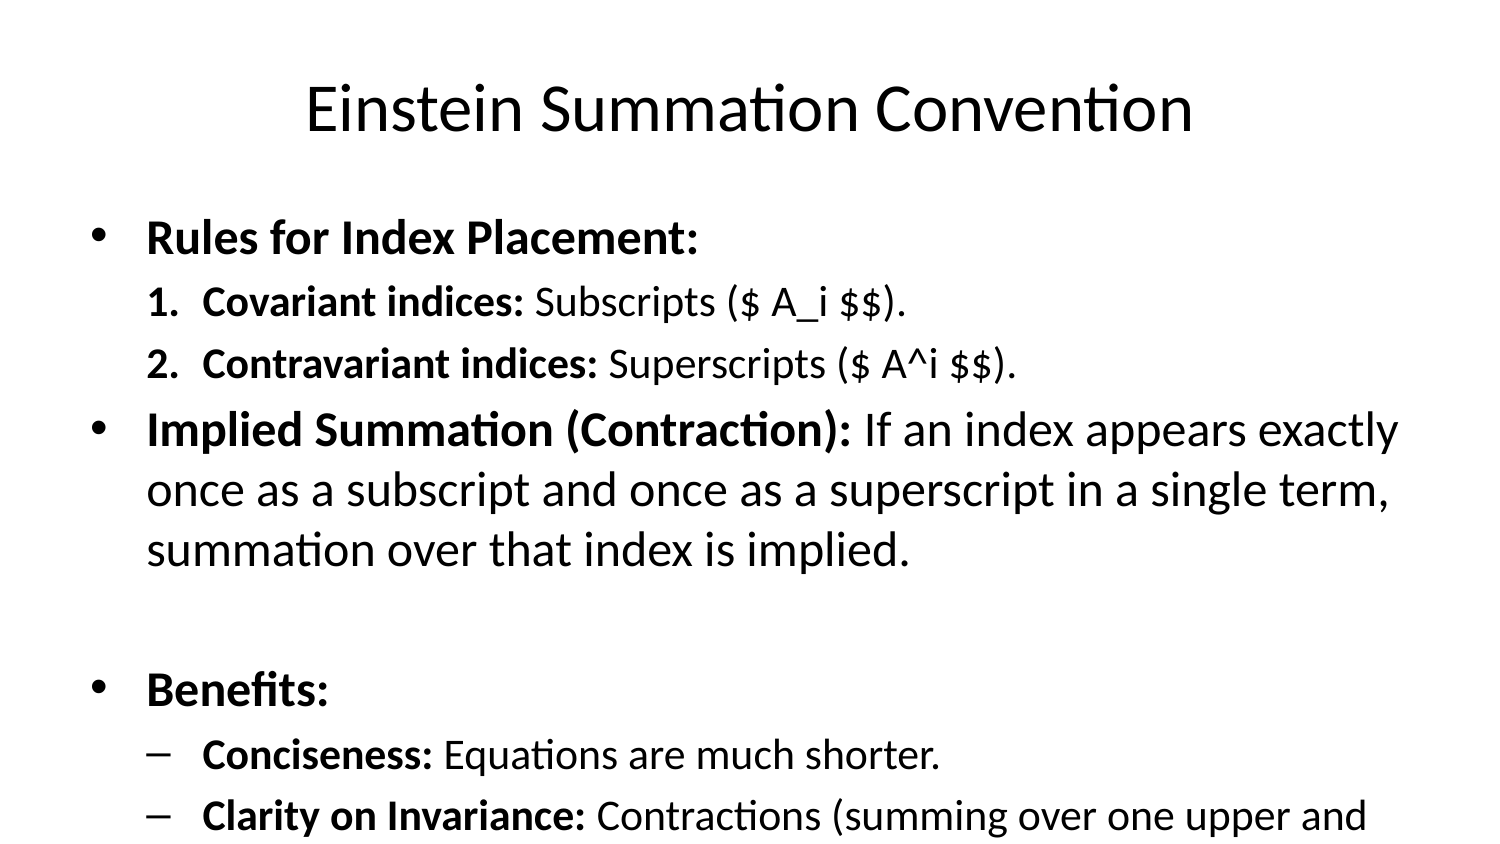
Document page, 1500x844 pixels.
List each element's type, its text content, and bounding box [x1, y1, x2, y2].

title Einstein Summation Convention [75, 33, 1425, 175]
